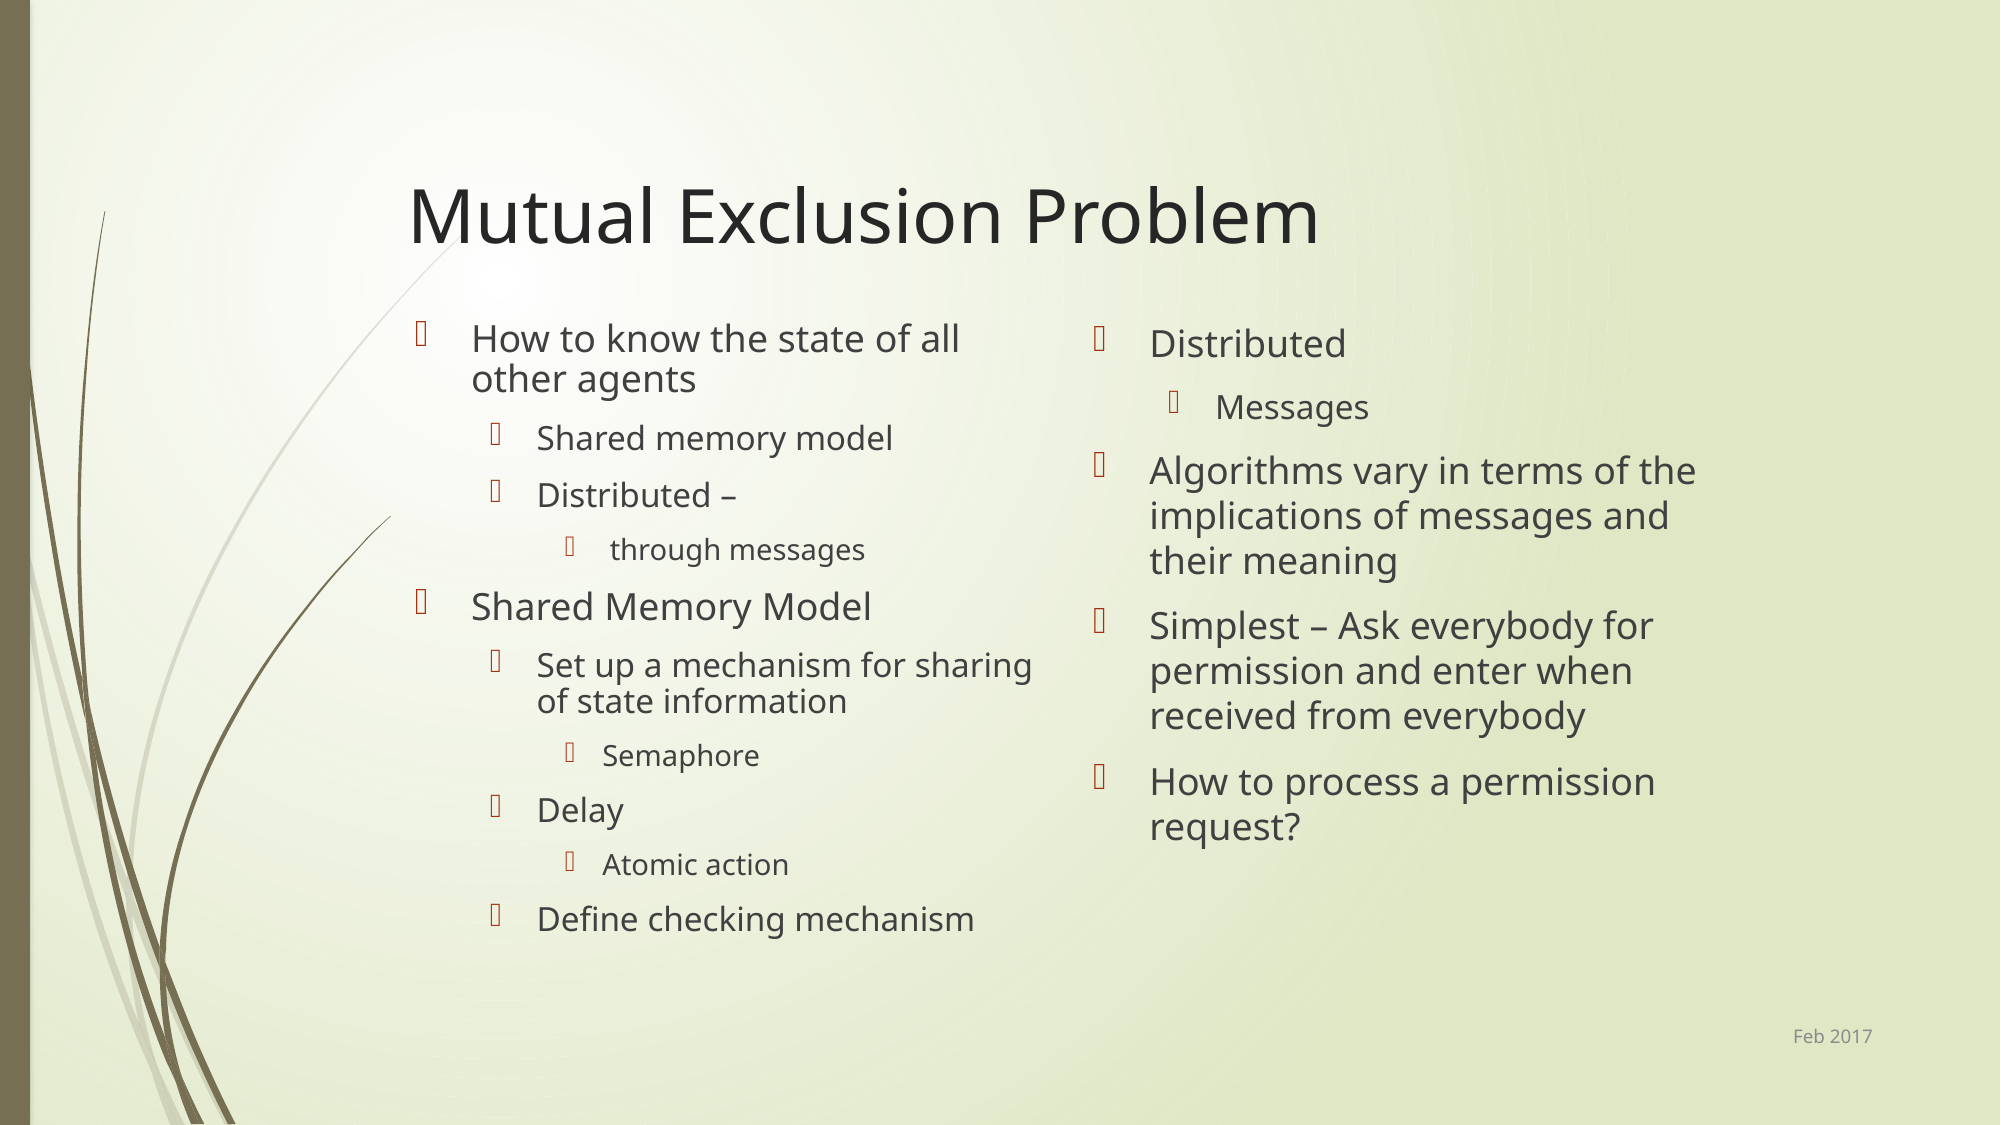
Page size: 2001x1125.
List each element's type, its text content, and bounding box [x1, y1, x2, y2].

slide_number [1699, 1005, 1888, 1067]
list Distributed Messages Algorithms vary in terms of the implications of messages and their meaning Simplest – Ask everybody for permission and enter when received from everybody How to process a permission request? [1078, 312, 1731, 1000]
title Mutual Exclusion Problem [392, 141, 1732, 267]
list How to know the state of all other agents Shared memory model Distributed – through messages Shared Memory Model Set up a mechanism for sharing of state information Semaphore Delay Atomic action Define checking mechanism [399, 312, 1052, 1000]
